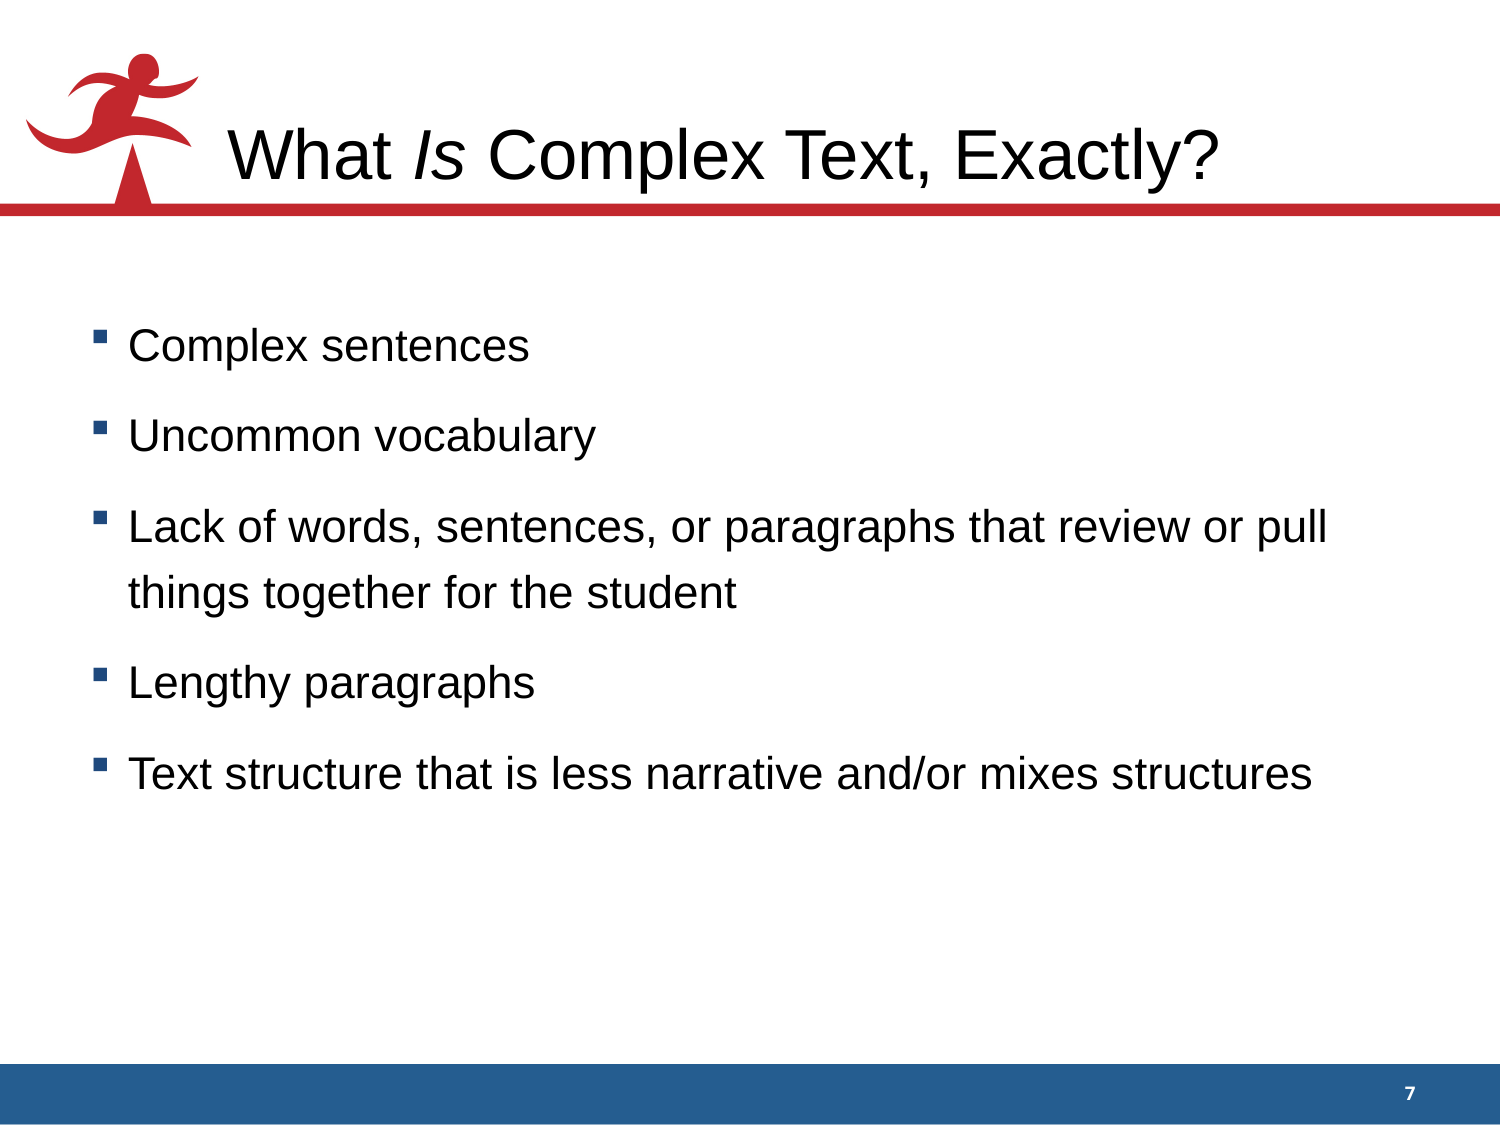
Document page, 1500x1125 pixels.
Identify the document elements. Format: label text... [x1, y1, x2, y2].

title What Is Complex Text, Exactly? [212, 52, 1375, 203]
list Complex sentences Uncommon vocabulary Lack of words, sentences, or paragraphs that review or pull things together for the student Lengthy paragraphs Text structure that is less narrative and/or mixes structures [75, 297, 1425, 919]
picture [0, 0, 1500, 1125]
